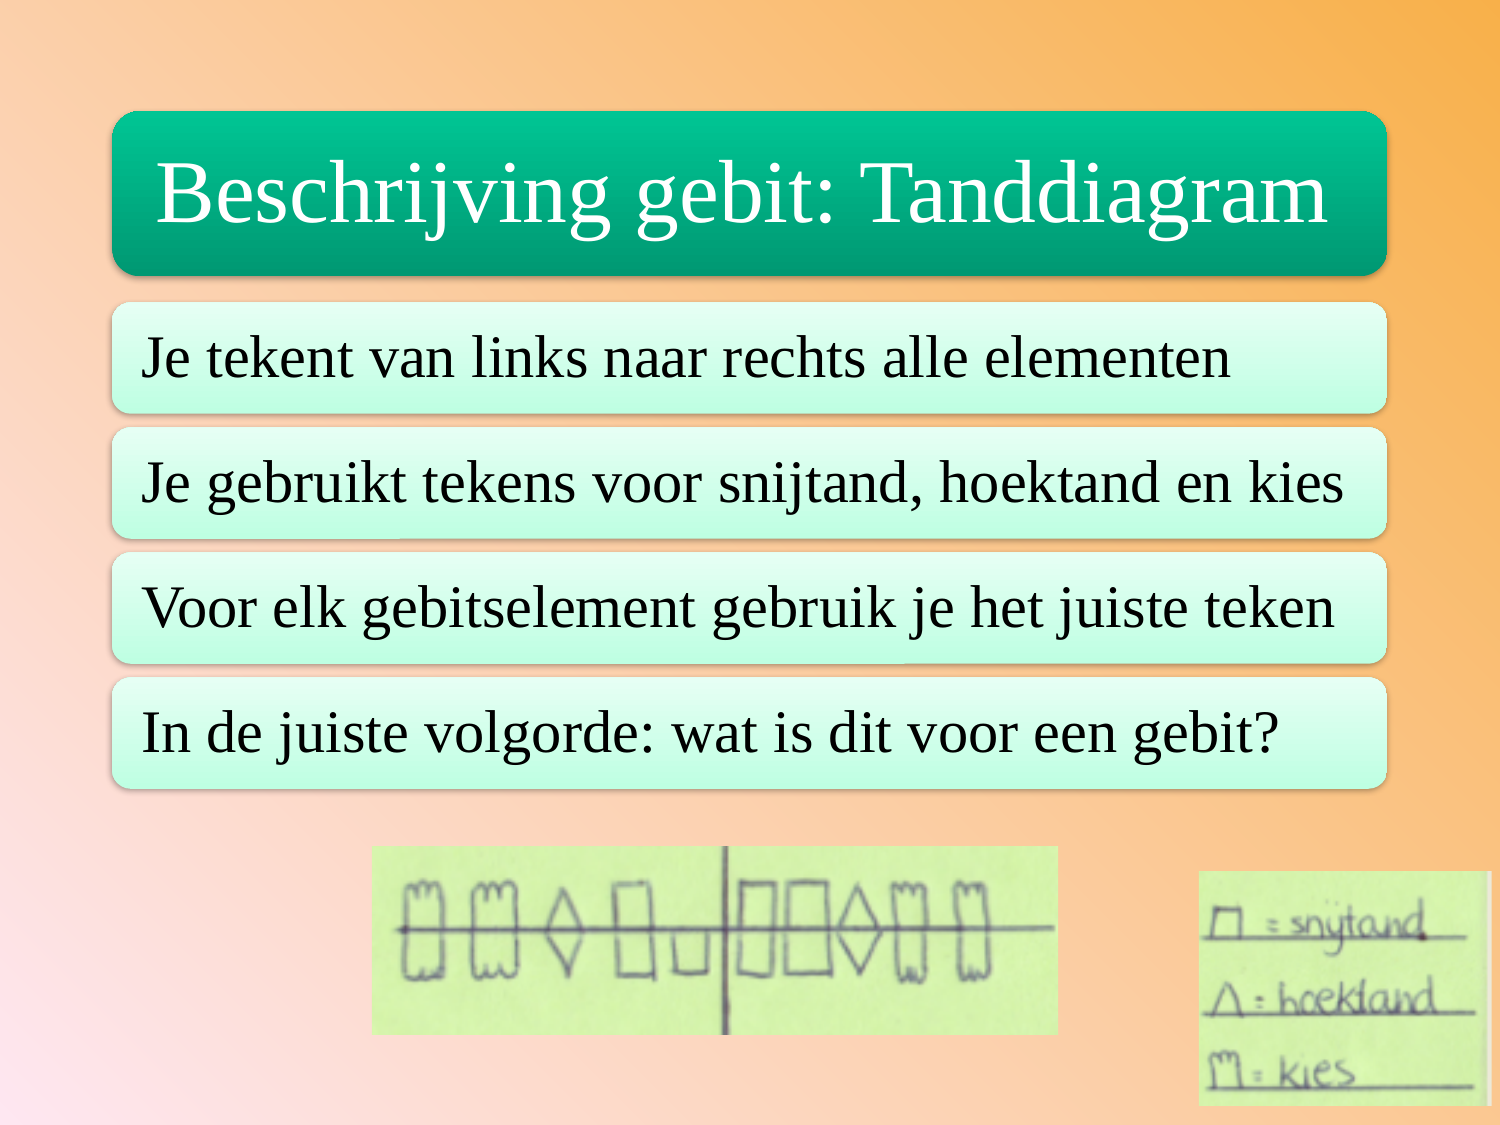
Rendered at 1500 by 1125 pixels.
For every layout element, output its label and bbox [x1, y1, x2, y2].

picture [371, 845, 1059, 1036]
picture [1198, 870, 1492, 1107]
list [111, 207, 1388, 884]
text_box [112, 99, 1388, 207]
